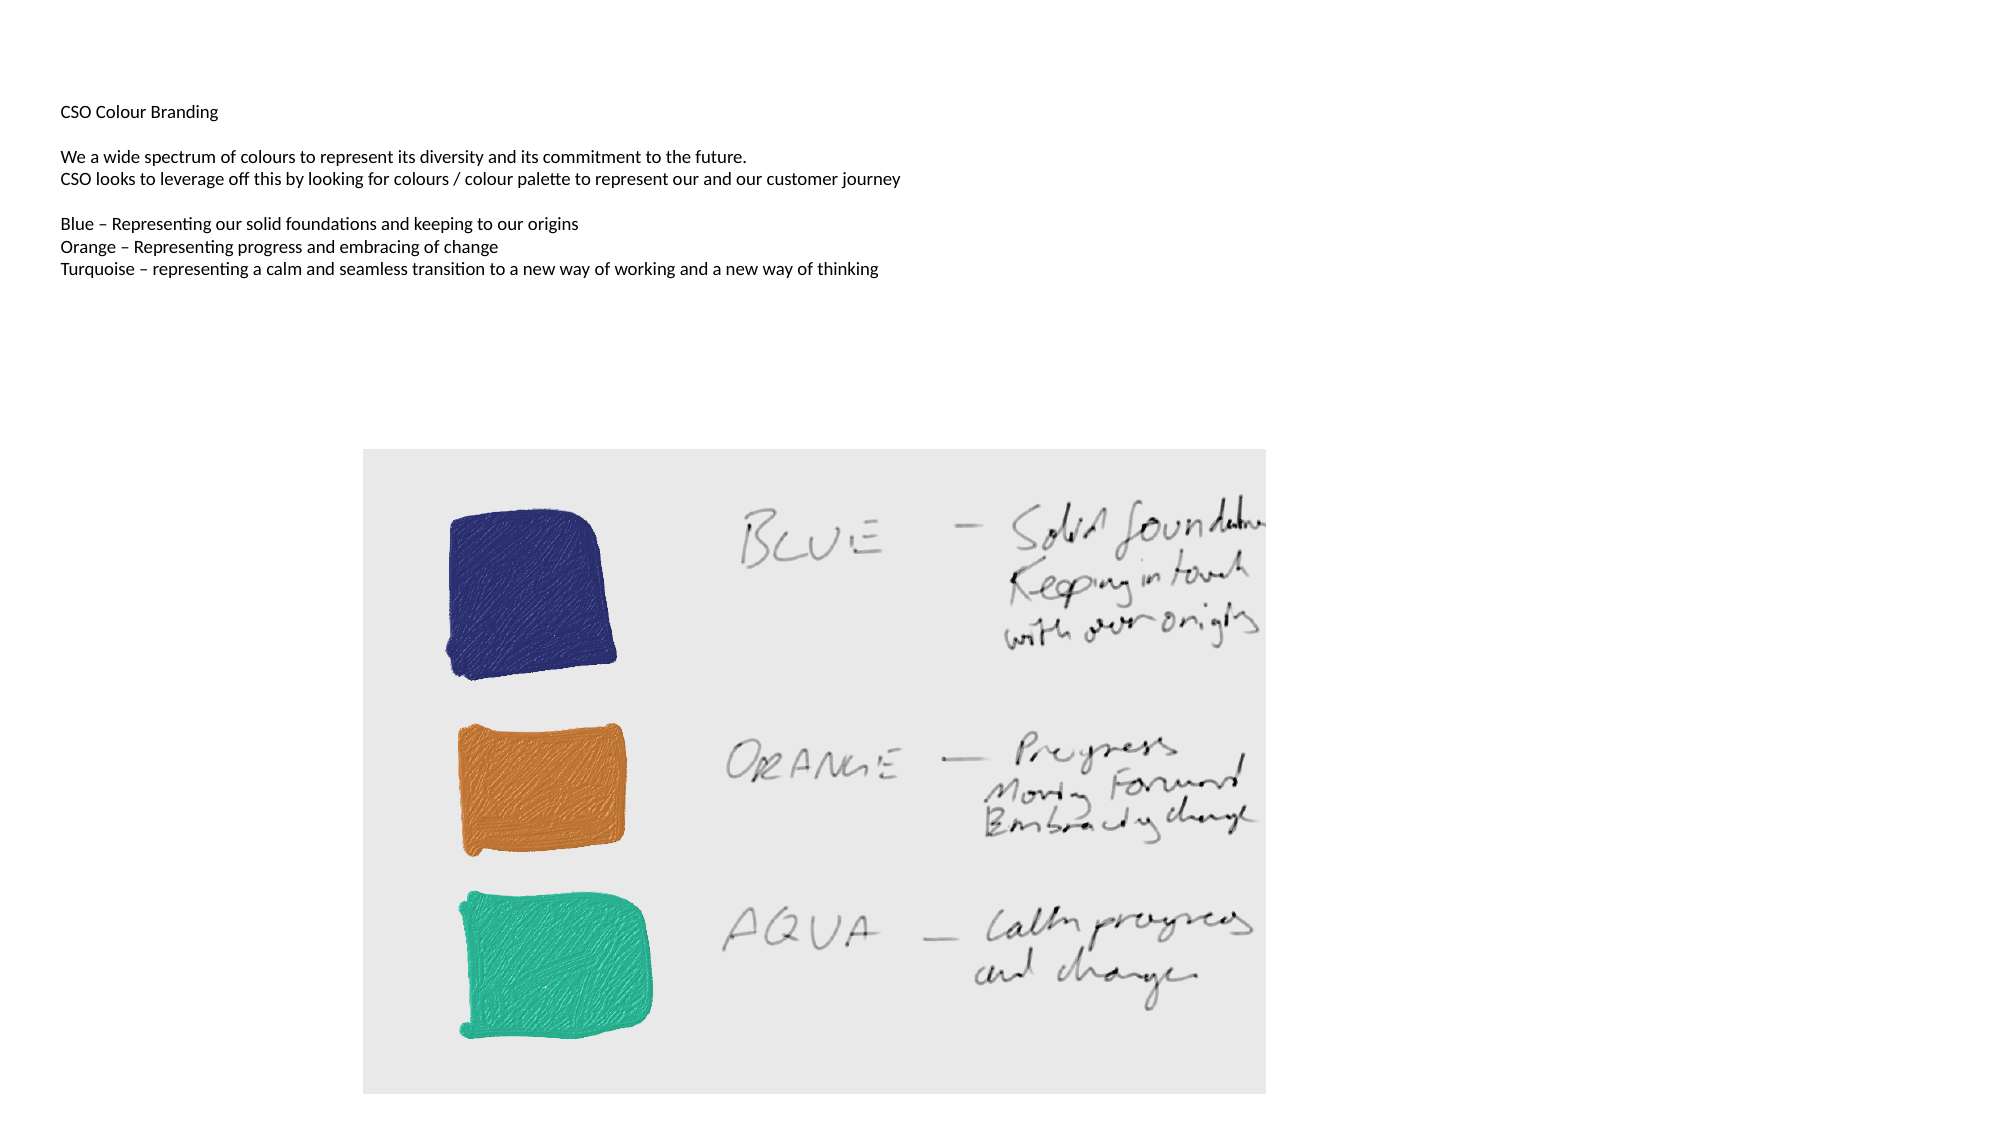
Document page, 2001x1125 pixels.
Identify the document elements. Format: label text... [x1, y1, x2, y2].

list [363, 449, 1266, 1094]
title CSO Colour Branding We a wide spectrum of colours to represent its diversity and its commitment to the future. CSO looks to leverage off this by looking for colours / colour palette to represent our and our customer journey Blue – Representing our solid foundations and keeping to our origins Orange – Representing progress and embracing of change Turquoise – representing a calm and seamless transition to a new way of working and a new way of thinking [45, 92, 1771, 310]
